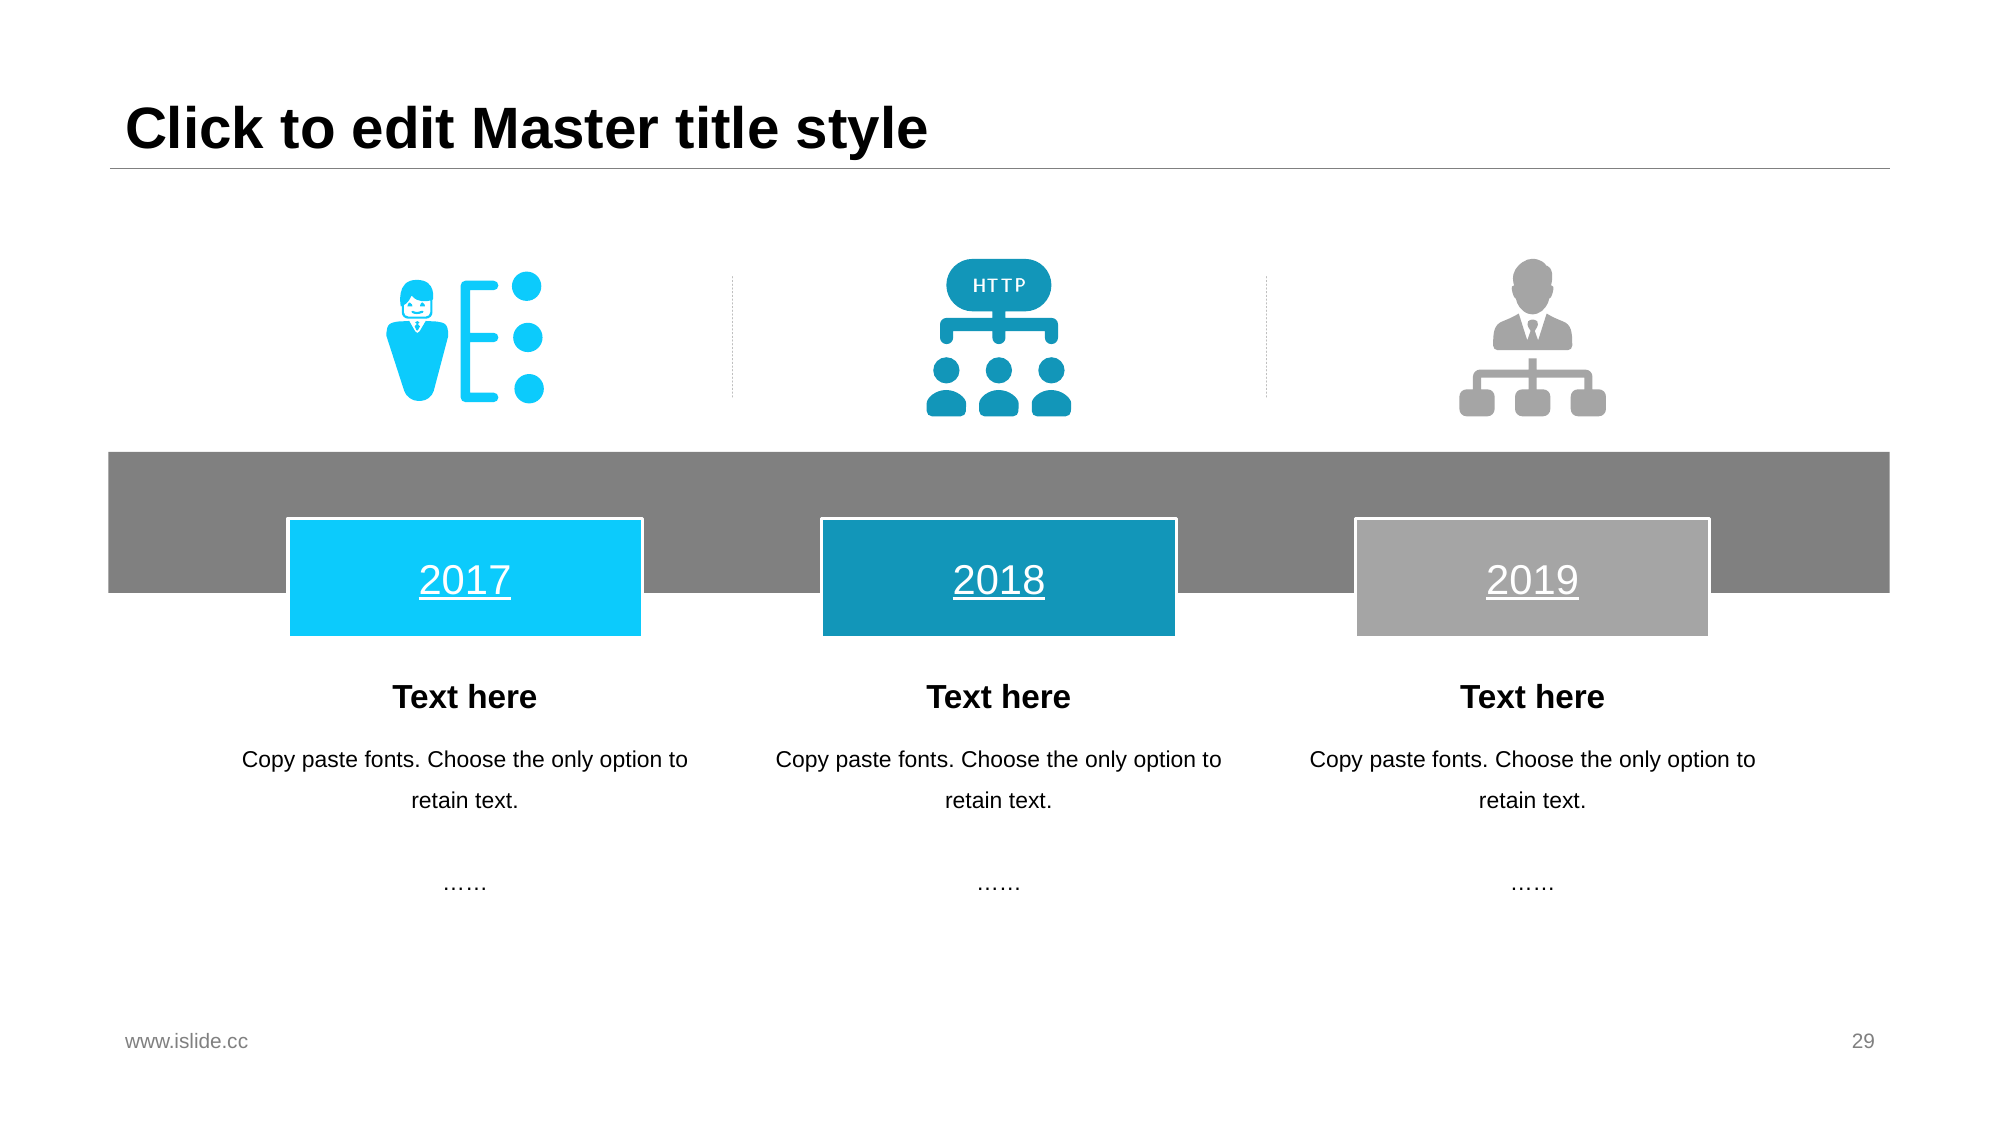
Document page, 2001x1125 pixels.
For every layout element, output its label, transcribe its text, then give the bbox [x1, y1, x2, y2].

slide_number 29 [1412, 1023, 1890, 1058]
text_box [108, 258, 1890, 933]
footer www.islide.cc [109, 1023, 790, 1058]
title Click to edit Master title style [109, 0, 1890, 169]
